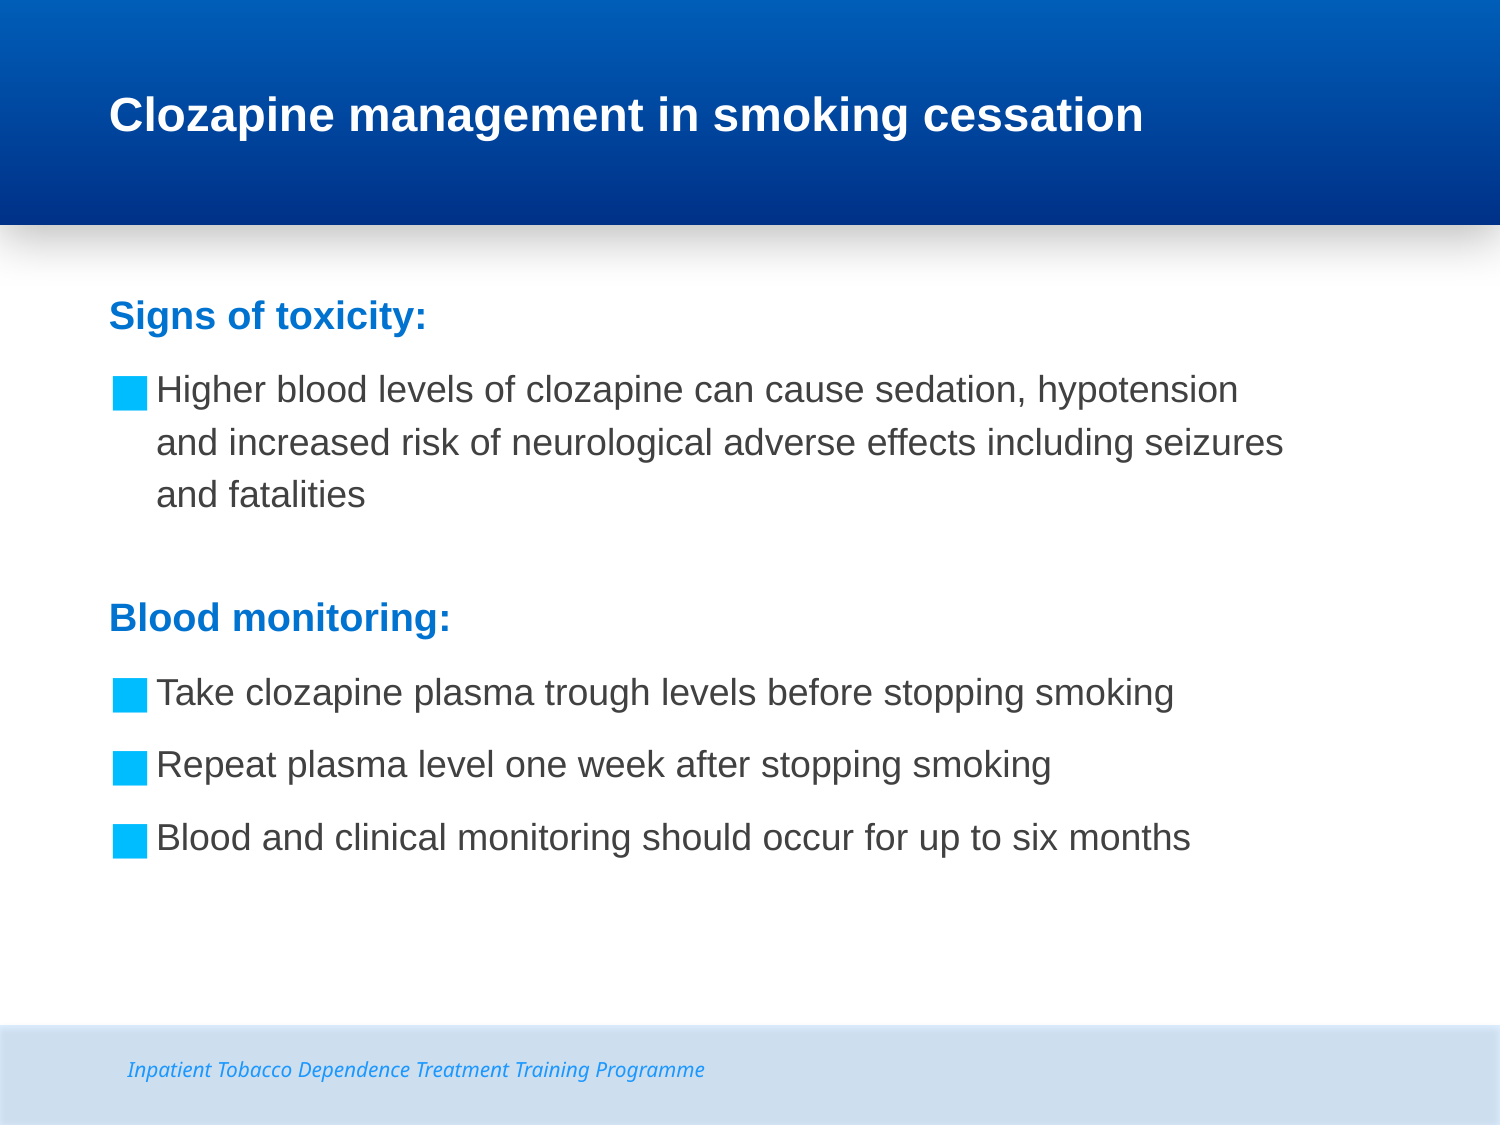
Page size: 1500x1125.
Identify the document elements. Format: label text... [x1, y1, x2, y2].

list Signs of toxicity: Higher blood levels of clozapine can cause sedation, hypotension and increased risk of neurological adverse effects including seizures and fatalities Blood monitoring: Take clozapine plasma trough levels before stopping smoking Repeat plasma level one week after stopping smoking Blood and clinical monitoring should occur for up to six months [93, 277, 1401, 976]
text_box Inpatient Tobacco Dependence Treatment Training Programme [113, 1042, 994, 1096]
title Clozapine management in smoking cessation [93, 24, 1401, 201]
